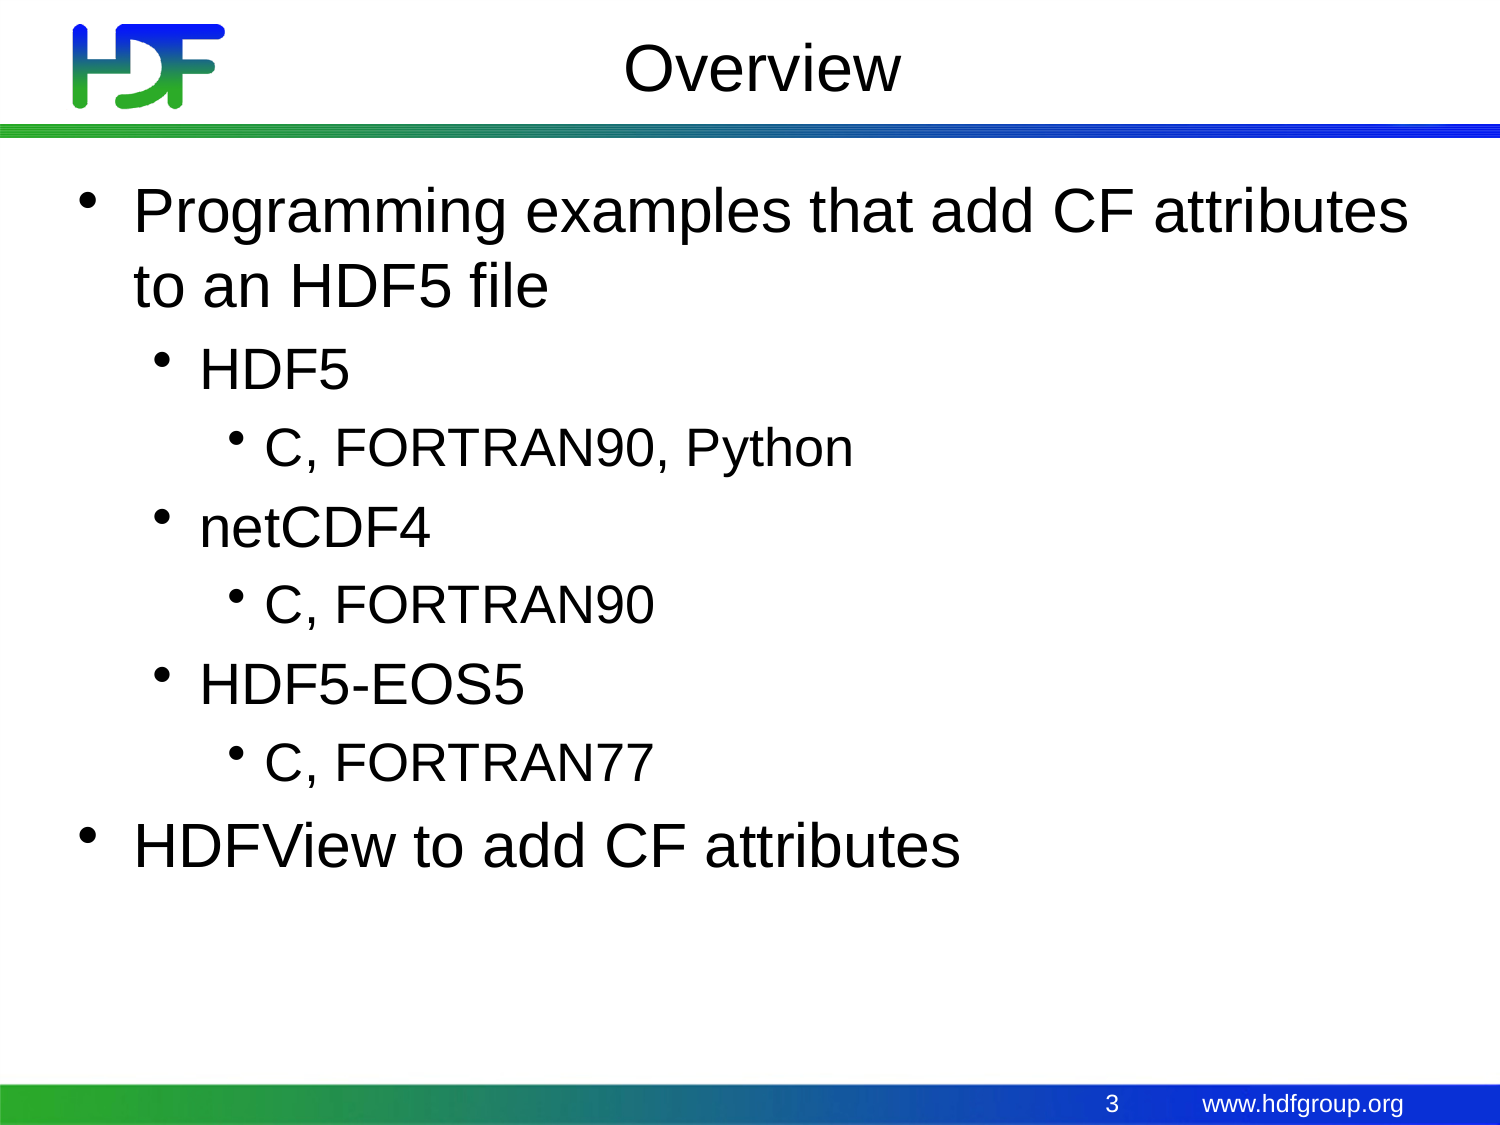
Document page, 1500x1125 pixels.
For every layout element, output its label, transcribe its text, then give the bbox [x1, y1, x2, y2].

picture [0, 0, 1500, 1125]
title Overview [187, 24, 1338, 113]
slide_number 3 [1049, 1087, 1176, 1125]
list Programming examples that add CF attributes to an HDF5 file HDF5 C, FORTRAN90, Python netCDF4 C, FORTRAN90 HDF5-EOS5 C, FORTRAN77 HDFView to add CF attributes [62, 162, 1451, 1063]
